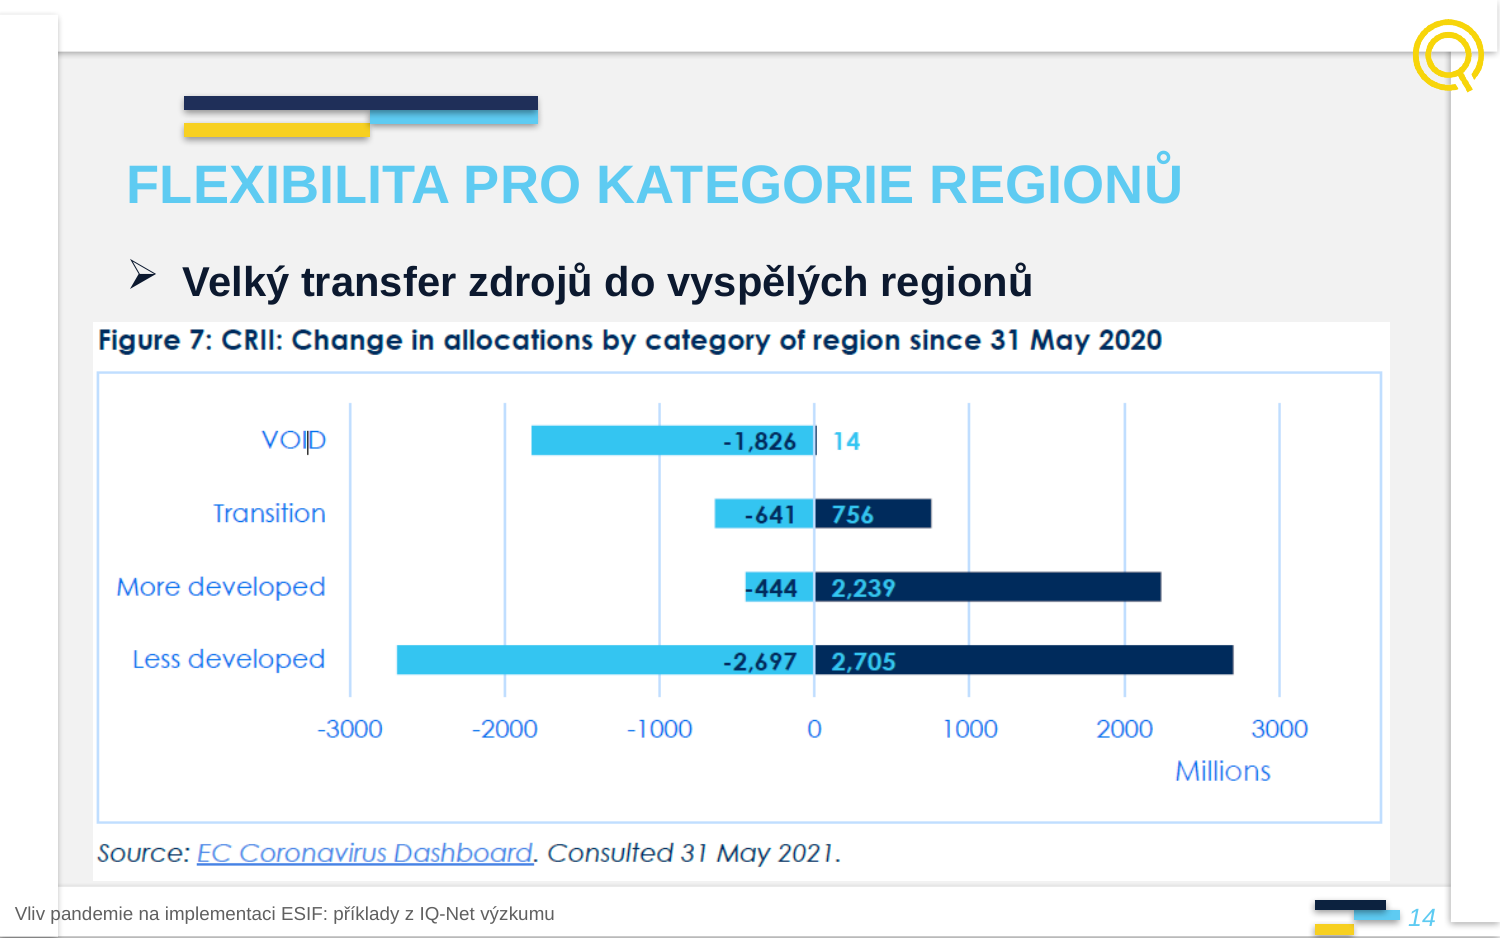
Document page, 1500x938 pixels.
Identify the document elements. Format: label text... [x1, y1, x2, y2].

list Flexibilita PRO KATEGORIE REGIONŮ [111, 142, 1331, 228]
slide_number 14 [1353, 893, 1451, 938]
picture [93, 322, 1390, 882]
picture [1412, 19, 1490, 96]
list Vliv pandemie na implementaci ESIF: příklady z IQ-Net výzkumu [0, 893, 709, 935]
list Velký transfer zdrojů do vyspělých regionů [111, 226, 1373, 320]
